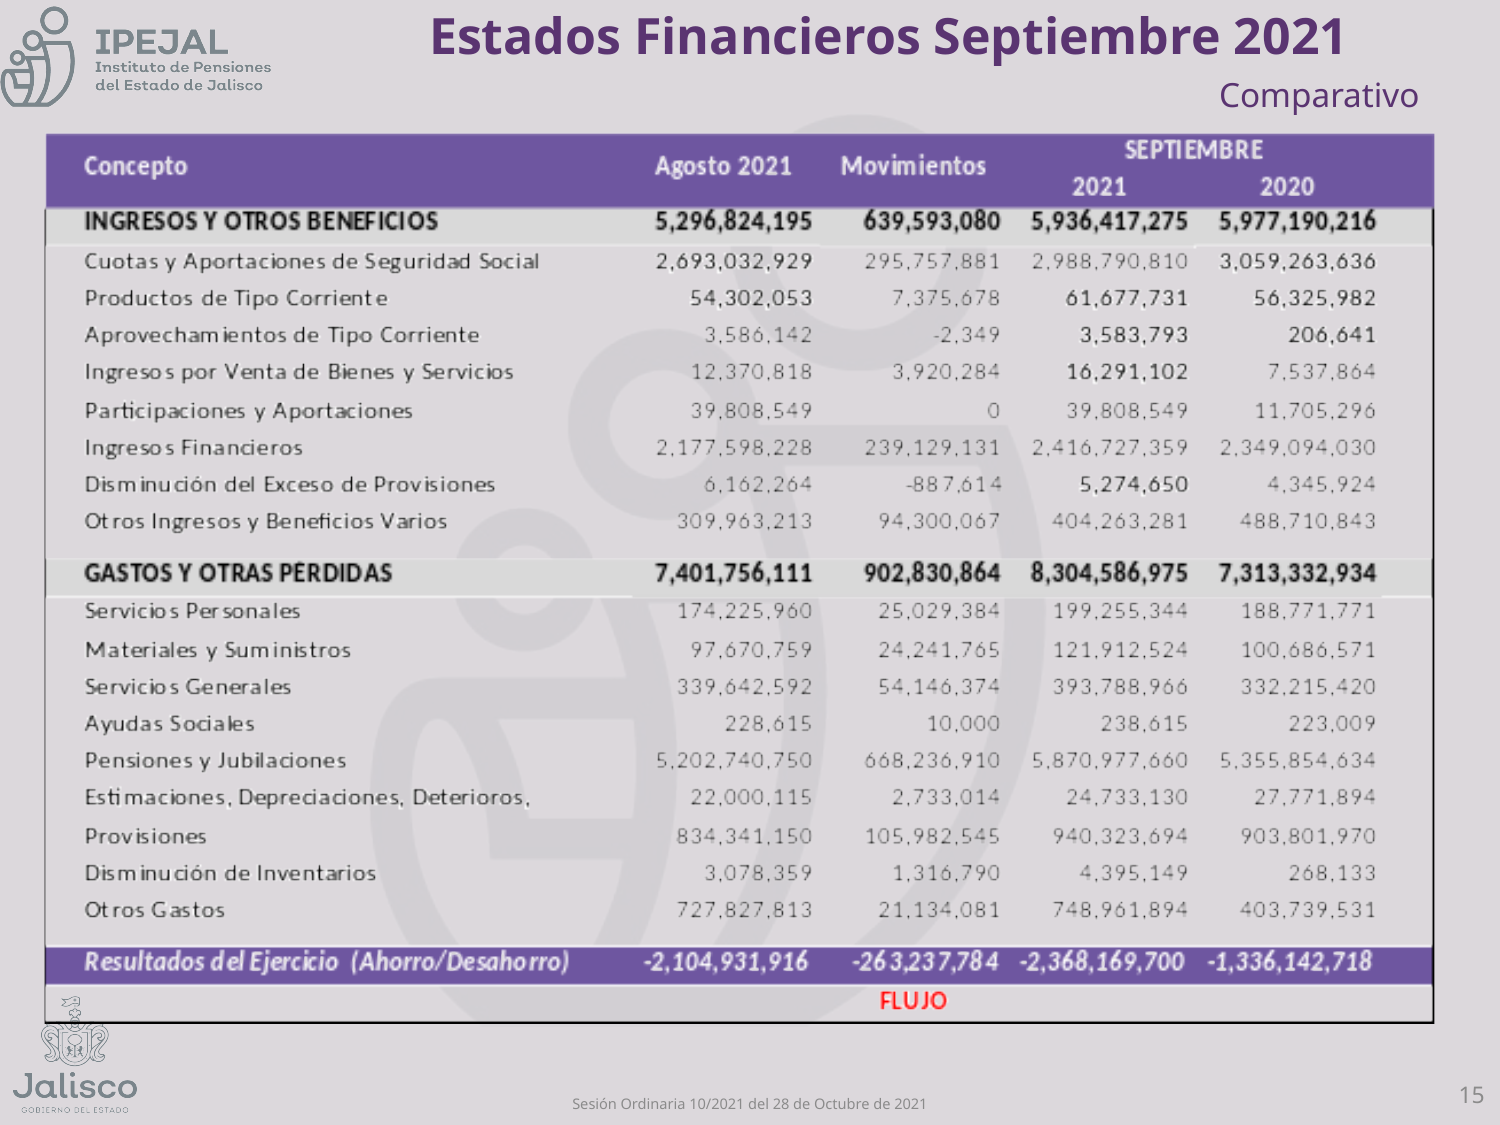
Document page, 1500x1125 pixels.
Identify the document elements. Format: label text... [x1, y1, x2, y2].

text_box Estados Financieros Septiembre 2021 [277, 4, 1500, 130]
picture [0, 6, 271, 107]
text_box Comparativo [299, 66, 1435, 122]
footer Sesión Ordinaria 10/2021 del 28 de Octubre de 2021 [472, 1074, 1028, 1125]
picture [0, 128, 1435, 1125]
slide_number 15 [1411, 1066, 1500, 1125]
